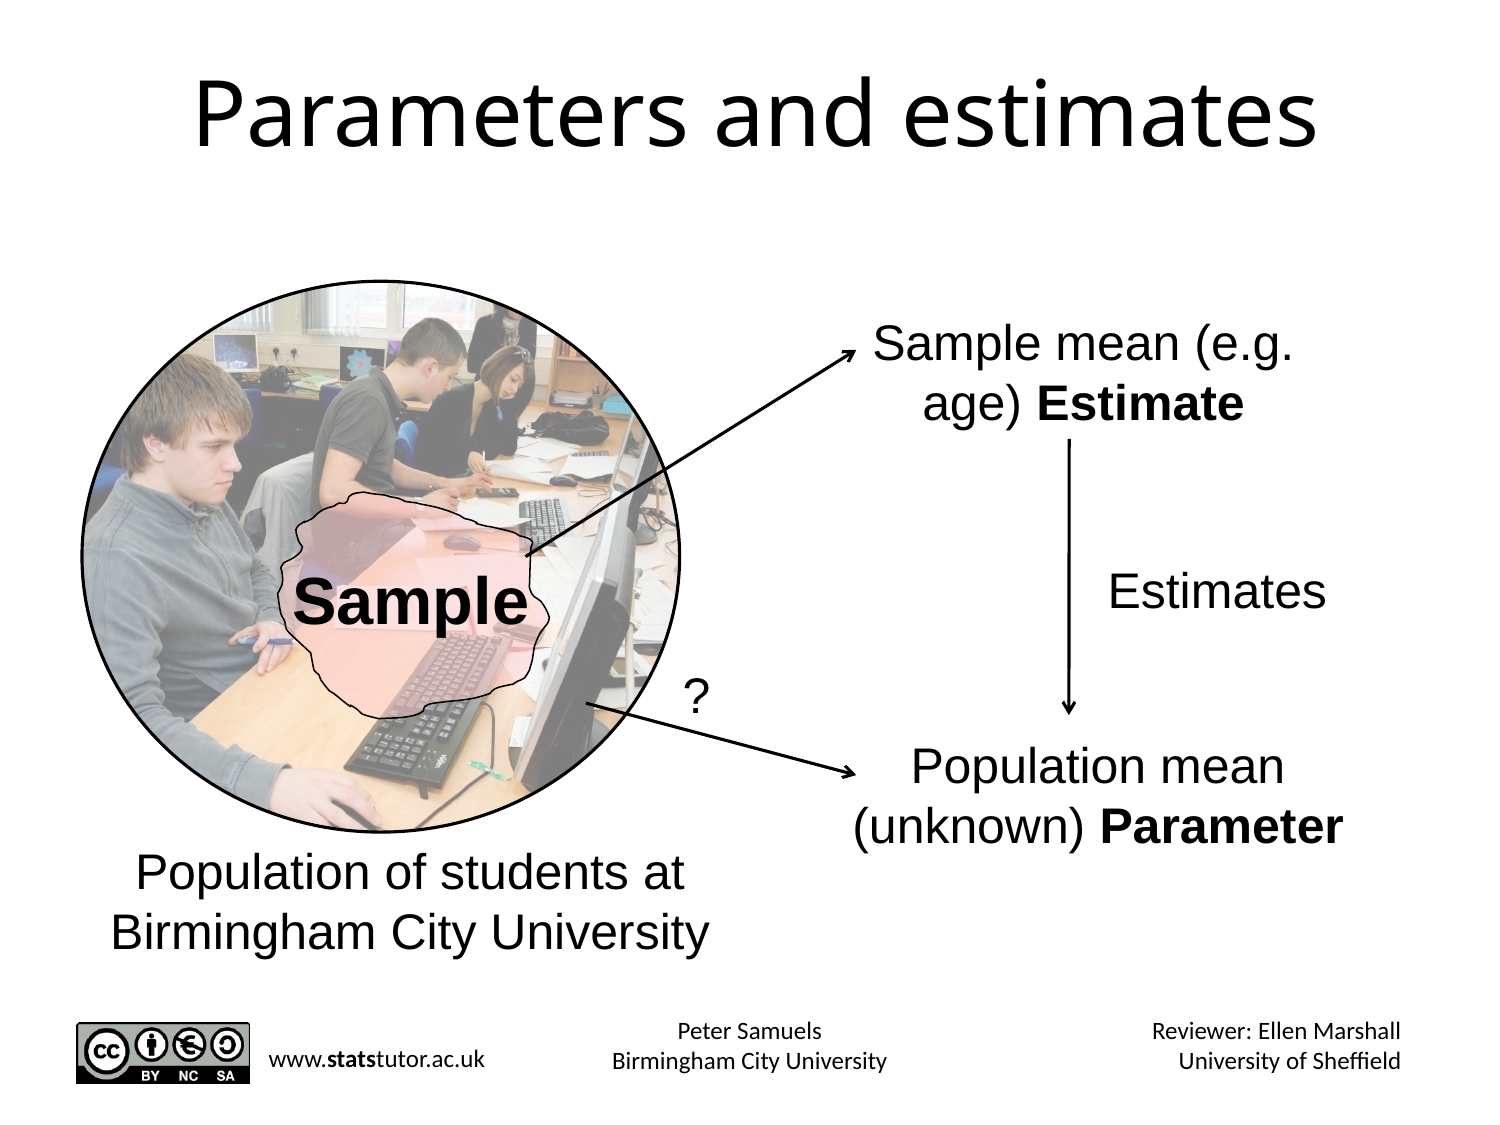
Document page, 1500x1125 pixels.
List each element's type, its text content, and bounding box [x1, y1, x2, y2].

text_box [585, 702, 857, 776]
text_box [81, 281, 680, 831]
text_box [525, 349, 857, 557]
text_box Population of students at Birmingham City University [93, 831, 727, 967]
text_box Population mean (unknown) Parameter [831, 726, 1365, 862]
text_box [303, 646, 535, 719]
text_box Estimates [1092, 550, 1355, 626]
picture [76, 1022, 251, 1084]
text_box [295, 492, 520, 550]
text_box Peter Samuels Birmingham City University [549, 1007, 951, 1083]
text_box Sample mean (e.g. age) Estimate [856, 302, 1311, 438]
text_box ? [667, 656, 786, 701]
text_box www.statstutor.ac.uk [254, 1035, 538, 1080]
text_box Sample [277, 550, 547, 646]
title Parameters and estimates [76, 42, 1435, 178]
text_box Reviewer: Ellen Marshall University of Sheffield [1038, 1007, 1417, 1083]
